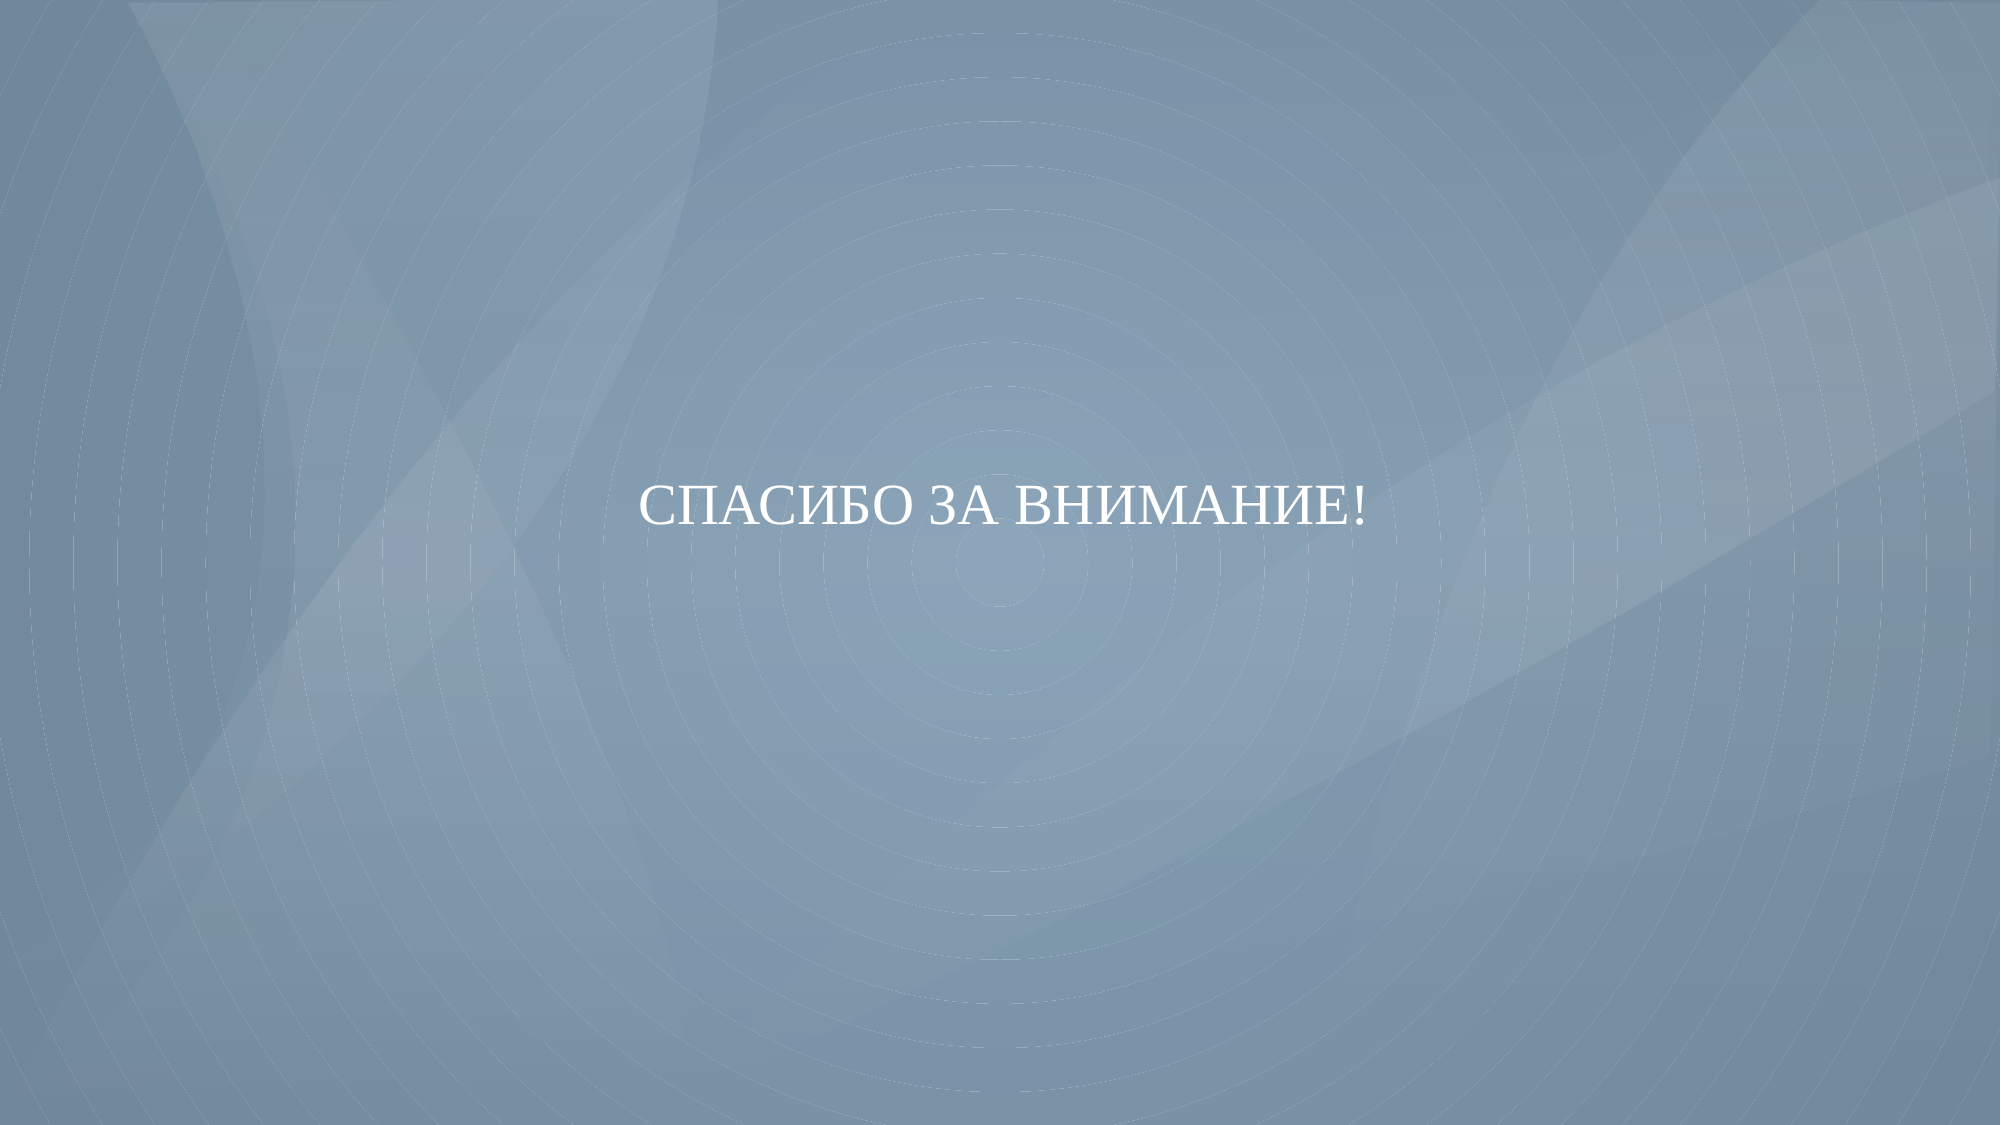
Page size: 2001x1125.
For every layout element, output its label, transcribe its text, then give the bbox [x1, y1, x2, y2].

title СПАСИБО ЗА ВНИМАНИЕ! [77, 423, 1932, 578]
